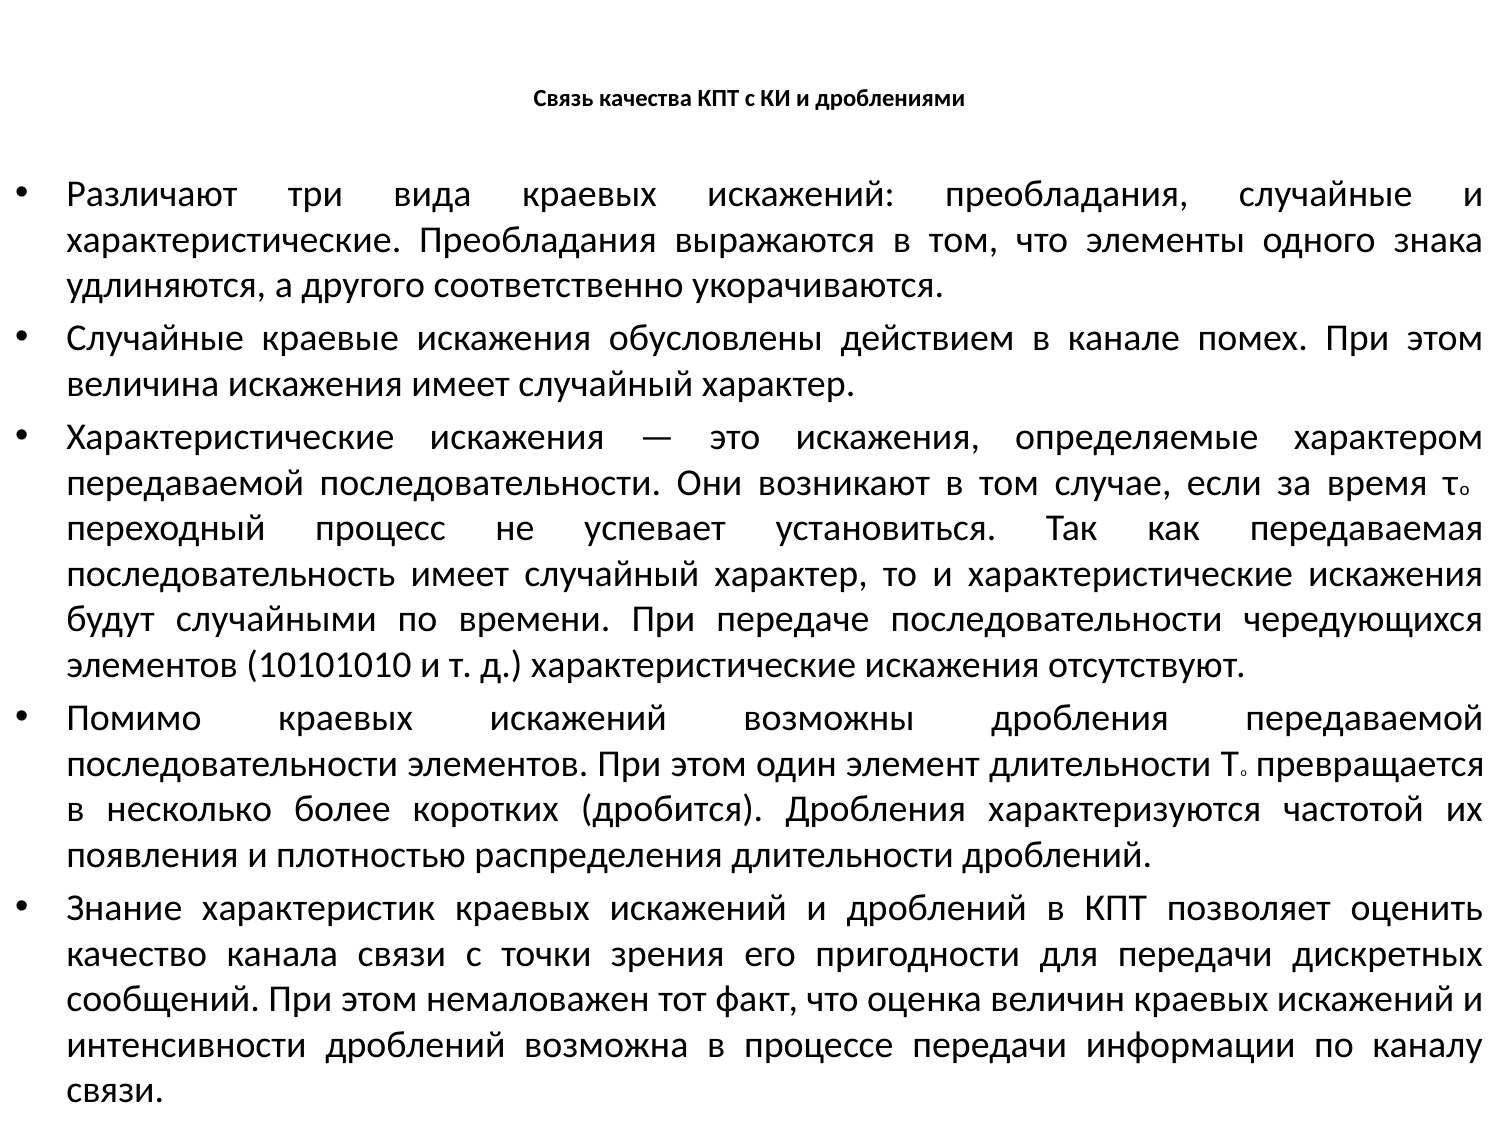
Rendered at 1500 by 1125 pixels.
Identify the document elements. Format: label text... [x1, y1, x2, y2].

title Связь качества КПТ с КИ и дроблениями [75, 45, 1425, 149]
list Различают три вида краевых искажений: преобладания, случайные и характеристические. Преобладания выражаются в том, что элементы одного знака удлиняются, а другого соответственно укорачиваются. Случайные краевые искажения обусловлены действием в канале помех. При этом величина искажения имеет случайный характер. Характеристические искажения — это искажения, определяемые характером передаваемой последовательности. Они возникают в том случае, если за время τо переходный процесс не успевает установиться. Так как передаваемая последовательность имеет случайный характер, то и характеристические искажения будут случайными по времени. При передаче последовательности чередующихся элементов (10101010 и т. д.) характеристические искажения отсутствуют. Помимо краевых искажений возможны дробления передаваемой последовательности элементов. При этом один элемент длительности То превращается в несколько более коротких (дробится). Дробления характеризуются частотой их появления и плотностью распределения длительности дроблений. Знание характеристик краевых искажений и дроблений в КПТ позволяет оценить качество канала связи с точки зрения его пригодности для передачи дискретных сообщений. При этом немаловажен тот факт, что оценка величин краевых искажений и интенсивности дроблений возможна в процессе передачи информации по каналу связи. [0, 160, 1500, 1125]
